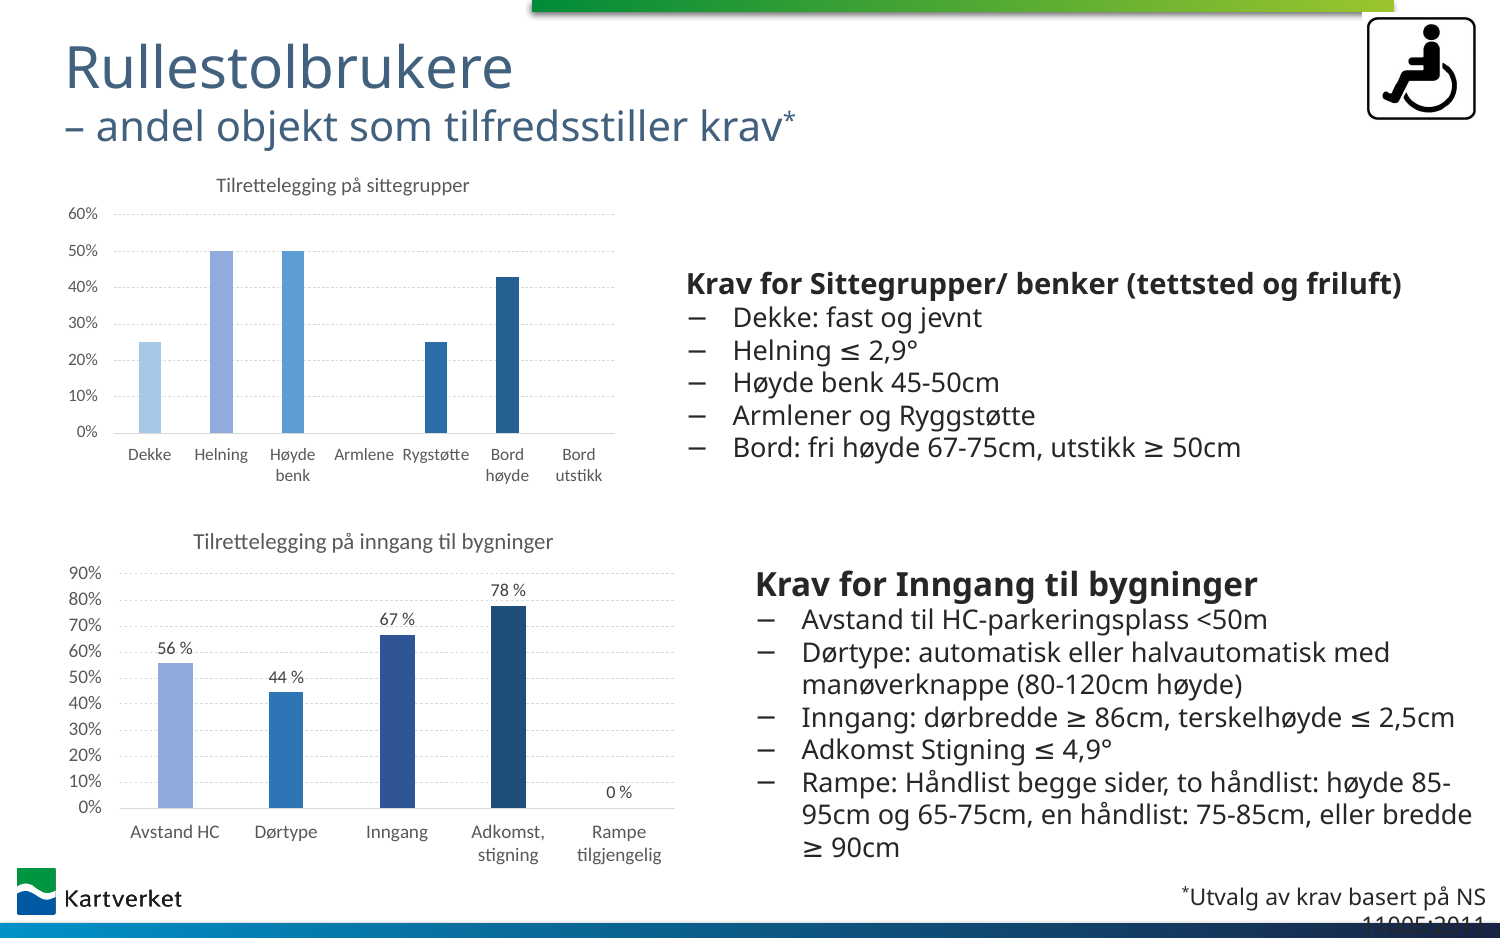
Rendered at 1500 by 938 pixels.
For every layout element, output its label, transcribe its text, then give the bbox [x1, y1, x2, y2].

text_box Krav for Sittegrupper/ benker (tettsted og friluft) Dekke: fast og jevnt Helning ≤ 2,9° Høyde benk 45-50cm Armlener og Ryggstøtte Bord: fri høyde 67-75cm, utstikk ≥ 50cm [670, 258, 1418, 471]
picture [62, 166, 625, 492]
picture [1362, 12, 1481, 126]
picture [62, 520, 686, 874]
text_box Krav for Inngang til bygninger Avstand til HC-parkeringsplass <50m Dørtype: automatisk eller halvautomatisk med manøverknappe (80-120cm høyde) Inngang: dørbredde ≥ 86cm, terskelhøyde ≤ 2,5cm Adkomst Stigning ≤ 4,9° Rampe: Håndlist begge sider, to håndlist: høyde 85-95cm og 65-75cm, en håndlist: 75-85cm, eller bredde ≥ 90cm [740, 555, 1491, 870]
text_box *Utvalg av krav basert på NS 11005:2011 [1068, 873, 1500, 938]
text_box Rullestolbrukere – andel objekt som tilfredsstiller krav* [49, 25, 1431, 158]
